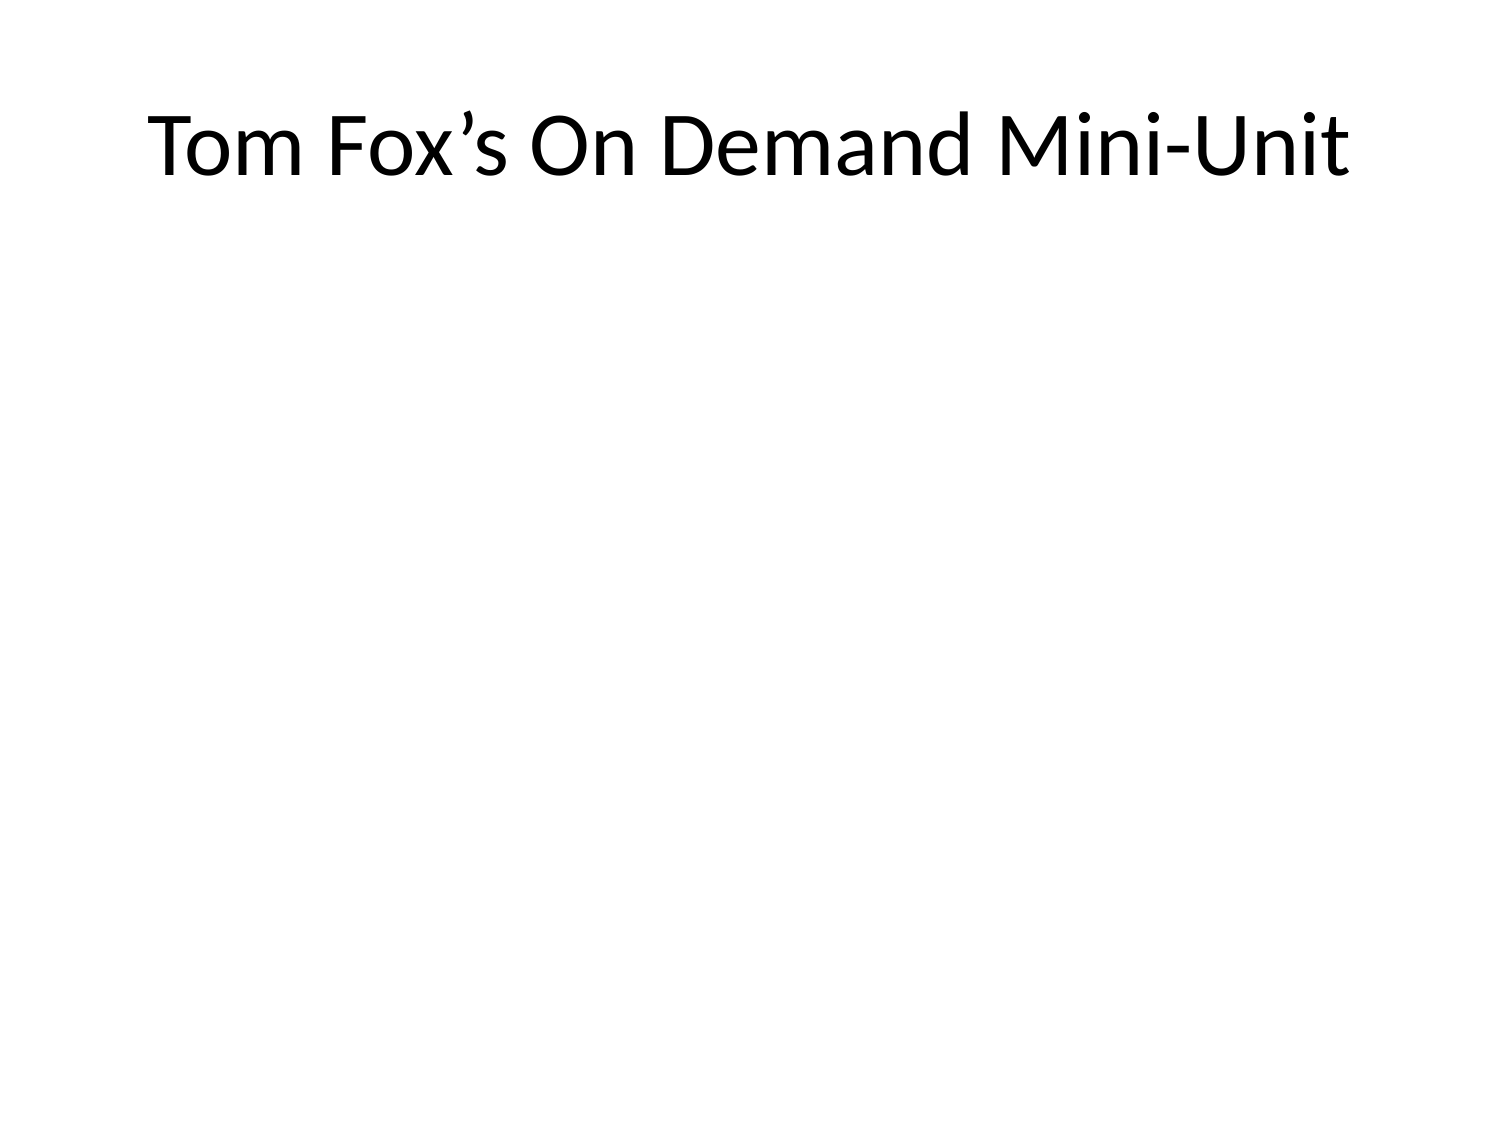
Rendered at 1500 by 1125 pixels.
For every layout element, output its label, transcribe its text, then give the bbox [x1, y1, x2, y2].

title Tom Fox’s On Demand Mini-Unit [75, 45, 1425, 233]
